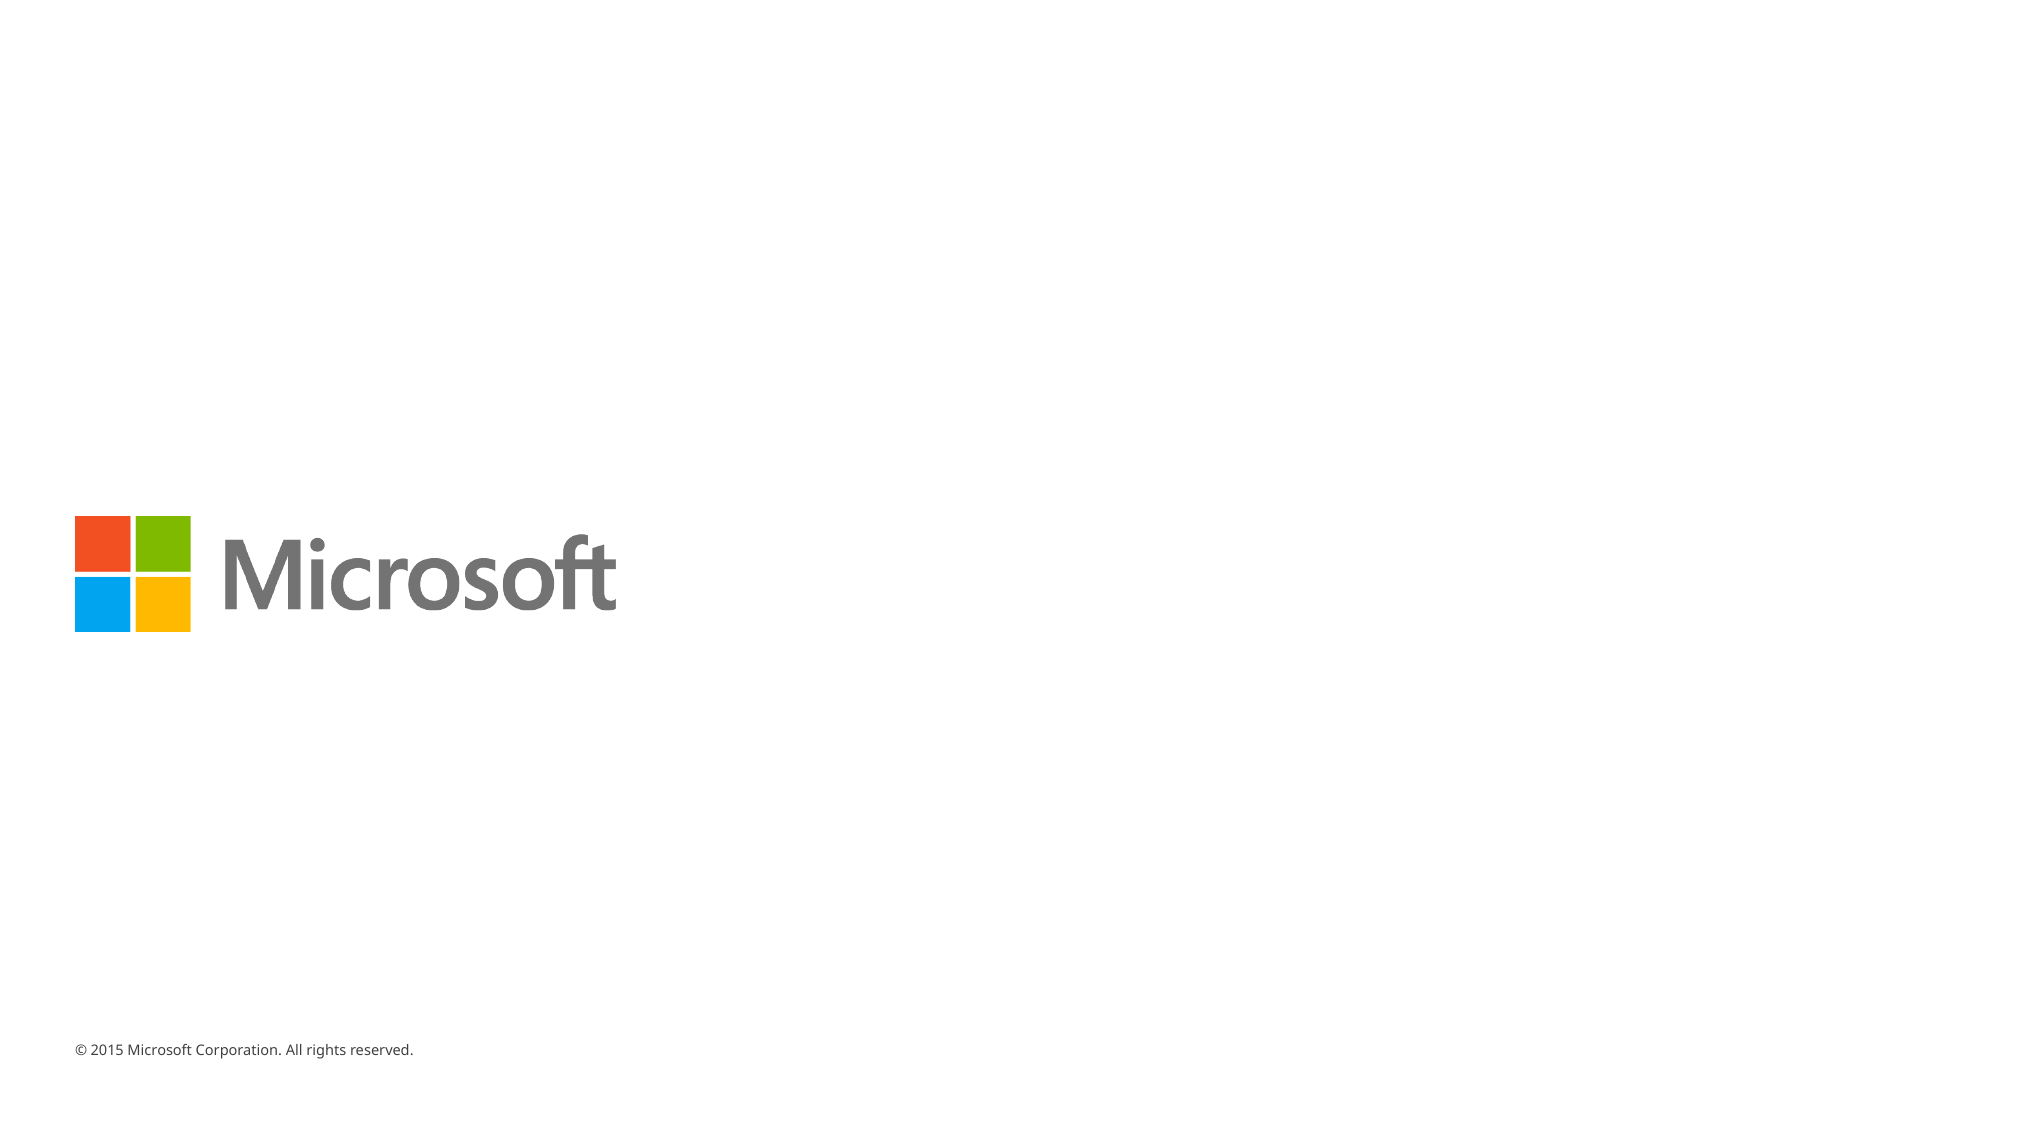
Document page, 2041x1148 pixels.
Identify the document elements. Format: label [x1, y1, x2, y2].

picture [75, 516, 616, 632]
